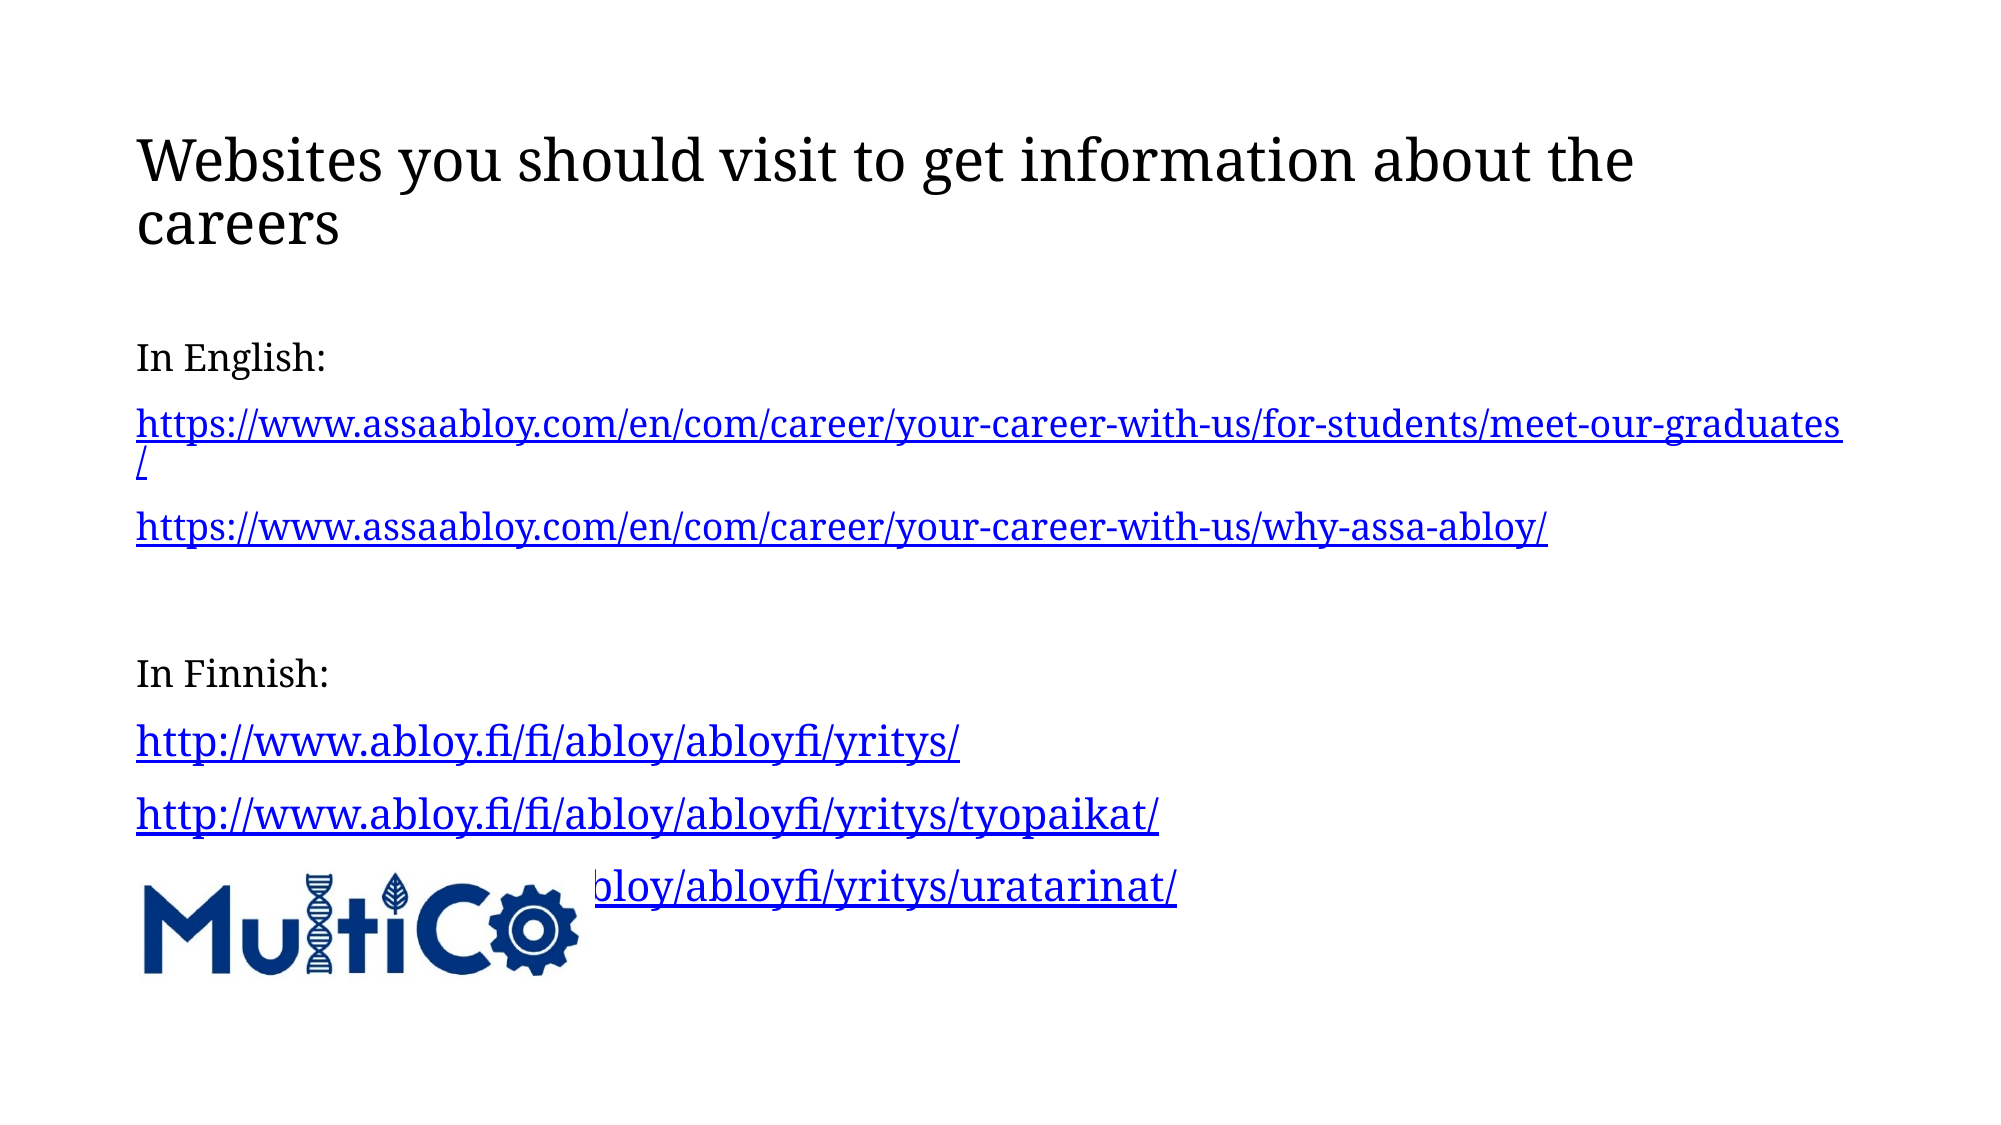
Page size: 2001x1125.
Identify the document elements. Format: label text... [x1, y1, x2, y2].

picture [128, 851, 595, 998]
list Websites you should visit to get information about the careers In English: https://www.assaabloy.com/en/com/career/your-career-with-us/for-students/meet-our-graduates/ https://www.assaabloy.com/en/com/career/your-career-with-us/why-assa-abloy/ In Finnish: http://www.abloy.fi/fi/abloy/abloyfi/yritys/ http://www.abloy.fi/fi/abloy/abloyfi/yritys/tyopaikat/ http://www.abloy.fi/fi/abloy/abloyfi/yritys/uratarinat/ [128, 123, 1855, 1042]
